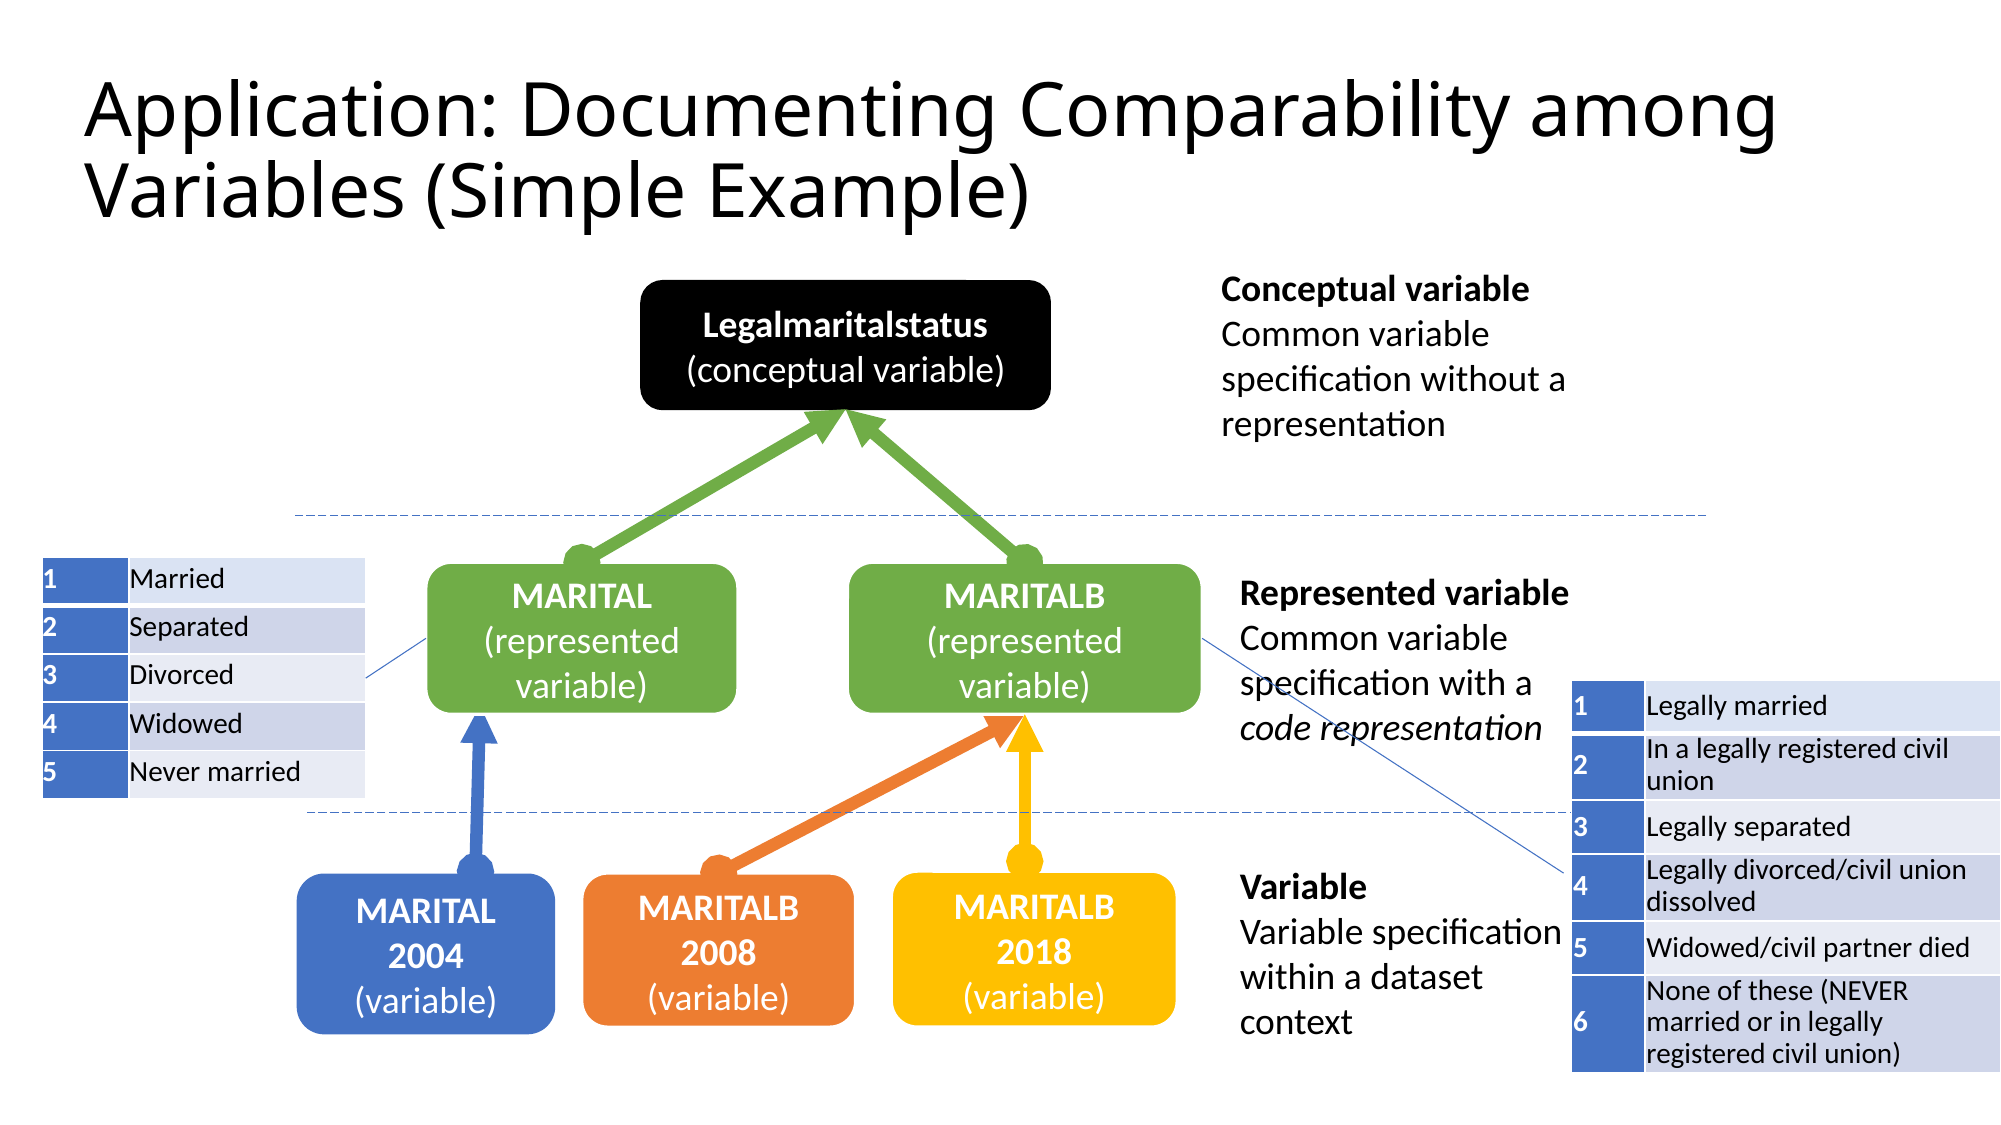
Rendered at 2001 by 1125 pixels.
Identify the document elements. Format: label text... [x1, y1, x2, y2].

table_cell In a legally registered civil union [1646, 736, 2000, 799]
table_header Married [130, 558, 365, 603]
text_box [1202, 638, 1564, 874]
table_cell 5 [43, 751, 128, 798]
table_header 1 [43, 558, 128, 603]
text_box MARITAL (represented variable) [424, 560, 740, 716]
text_box MARITALB (represented variable) [845, 560, 1204, 716]
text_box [581, 516, 845, 563]
table_cell Legally divorced/civil union dissolved [1646, 855, 2000, 920]
text_box Represented variable Common variable specification with a code representation [1224, 567, 1614, 750]
table_cell Separated [130, 608, 365, 653]
text_box MARITALB 2008 (variable) [580, 871, 858, 1029]
table_cell 4 [43, 703, 128, 750]
text_box Variable Variable specification within a dataset context [1224, 861, 1571, 1044]
text_box MARITALB 2018 (variable) [889, 869, 1179, 1029]
table_cell 5 [1572, 922, 1644, 974]
table_cell 6 [1572, 976, 1644, 1072]
table_cell None of these (NEVER married or in legally registered civil union) [1646, 976, 2000, 1072]
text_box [718, 813, 1025, 874]
text_box MARITAL 2004 (variable) [296, 873, 556, 1035]
table_cell Widowed/civil partner died [1646, 922, 2000, 974]
table_cell 3 [43, 655, 128, 701]
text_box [365, 638, 426, 679]
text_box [475, 813, 480, 872]
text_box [845, 409, 1025, 515]
table_cell Divorced [130, 655, 365, 701]
table_header 1 [1572, 681, 1644, 731]
table_cell Widowed [130, 703, 365, 750]
table_cell 2 [1572, 736, 1644, 799]
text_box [581, 409, 845, 515]
table_cell 2 [43, 608, 128, 653]
text_box Conceptual variable Common variable specification without a representation [1206, 262, 1596, 446]
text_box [845, 516, 1025, 563]
table_header Legally married [1646, 681, 2000, 731]
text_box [718, 714, 1024, 812]
table_cell Legally separated [1646, 801, 2000, 853]
title Application: Documenting Comparability among Variables (Simple Example) [70, 43, 2000, 262]
table_cell 3 [1572, 801, 1644, 812]
table_cell 4 [1572, 855, 1644, 920]
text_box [475, 705, 480, 812]
table_cell Never married [130, 751, 365, 798]
table_cell 3 [1572, 813, 1644, 853]
text_box Legalmaritalstatus (conceptual variable) [640, 279, 1051, 411]
